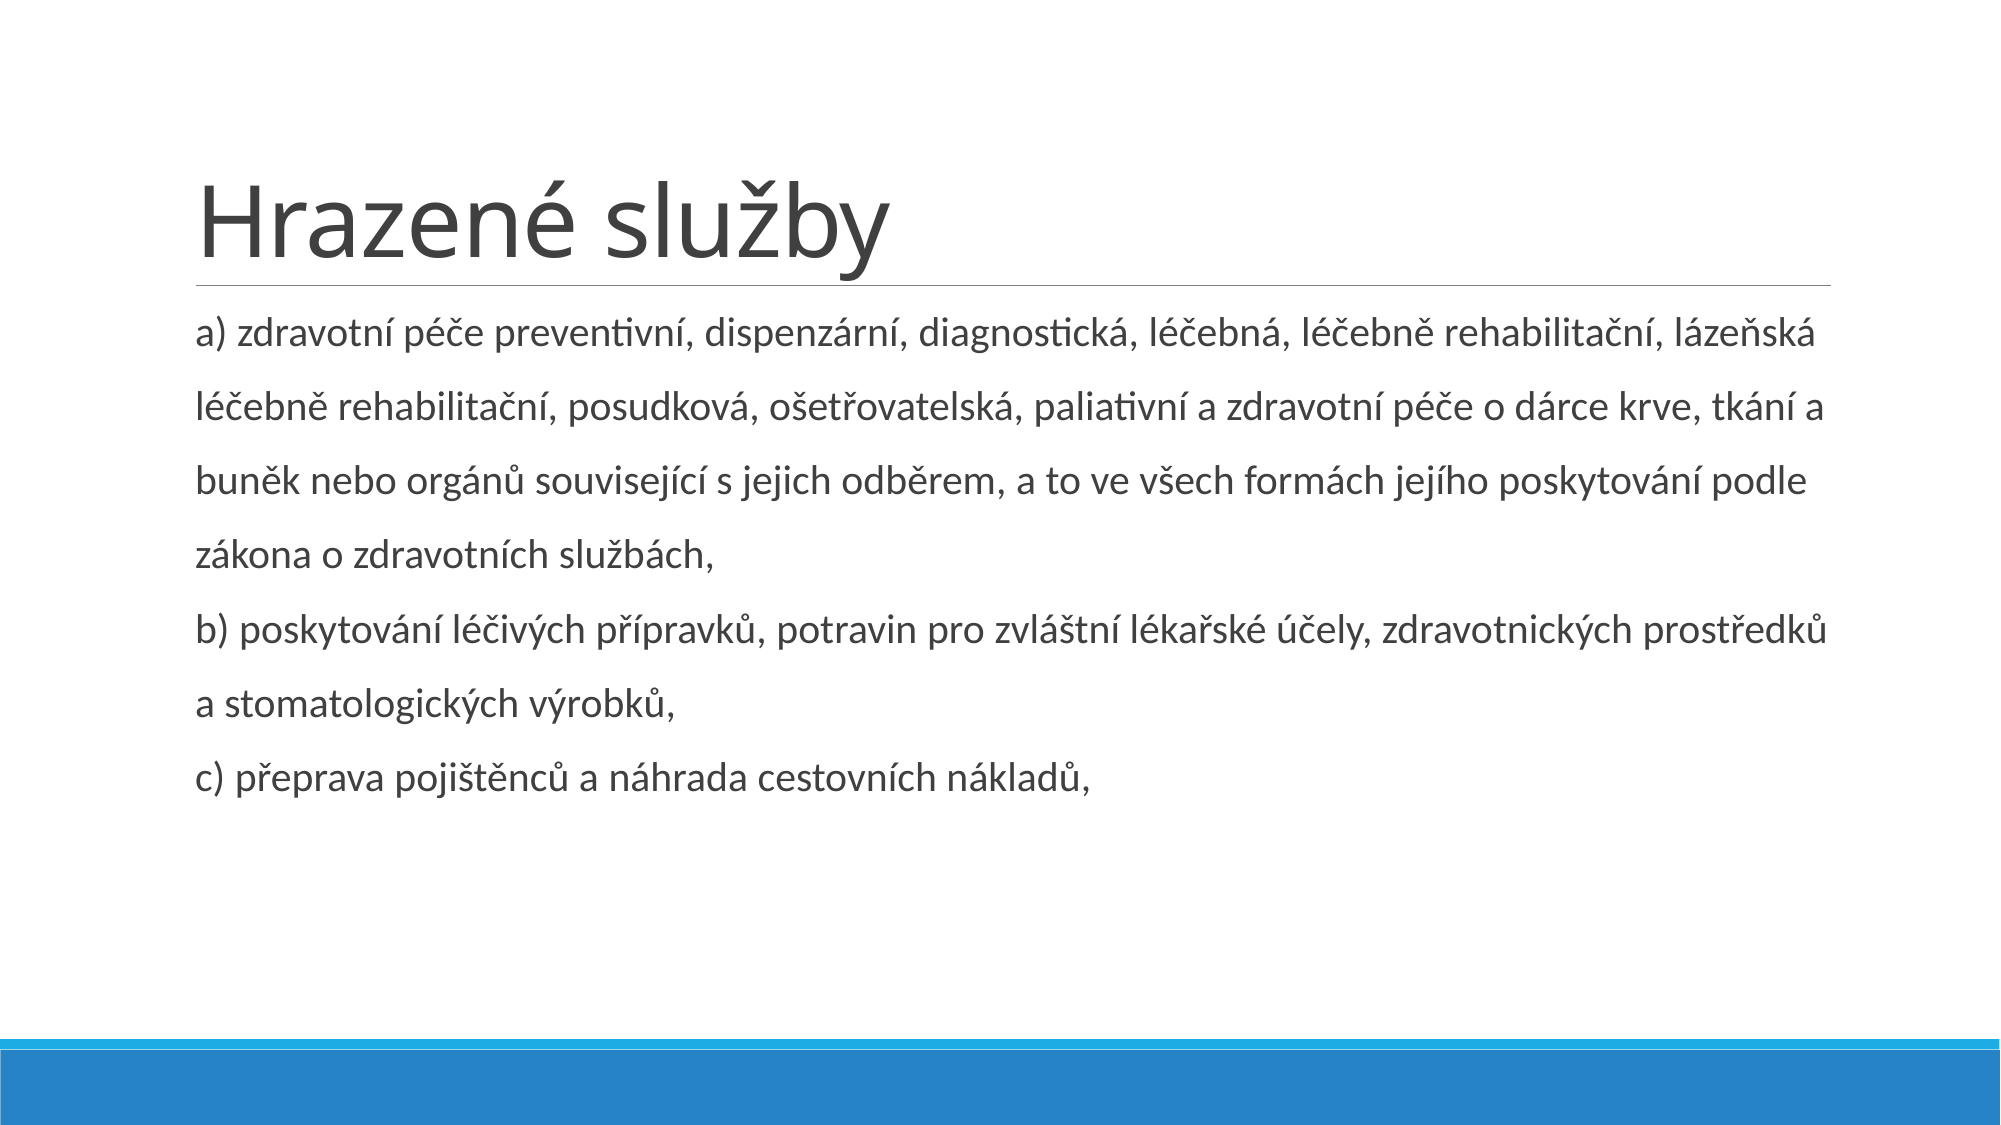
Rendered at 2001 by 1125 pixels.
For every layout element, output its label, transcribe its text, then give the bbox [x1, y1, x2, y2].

list a) zdravotní péče preventivní, dispenzární, diagnostická, léčebná, léčebně rehabilitační, lázeňská léčebně rehabilitační, posudková, ošetřovatelská, paliativní a zdravotní péče o dárce krve, tkání a buněk nebo orgánů související s jejich odběrem, a to ve všech formách jejího poskytování podle zákona o zdravotních službách, b) poskytování léčivých přípravků, potravin pro zvláštní lékařské účely, zdravotnických prostředků a stomatologických výrobků, c) přeprava pojištěnců a náhrada cestovních nákladů, [180, 302, 1830, 963]
title Hrazené služby [180, 47, 1830, 285]
